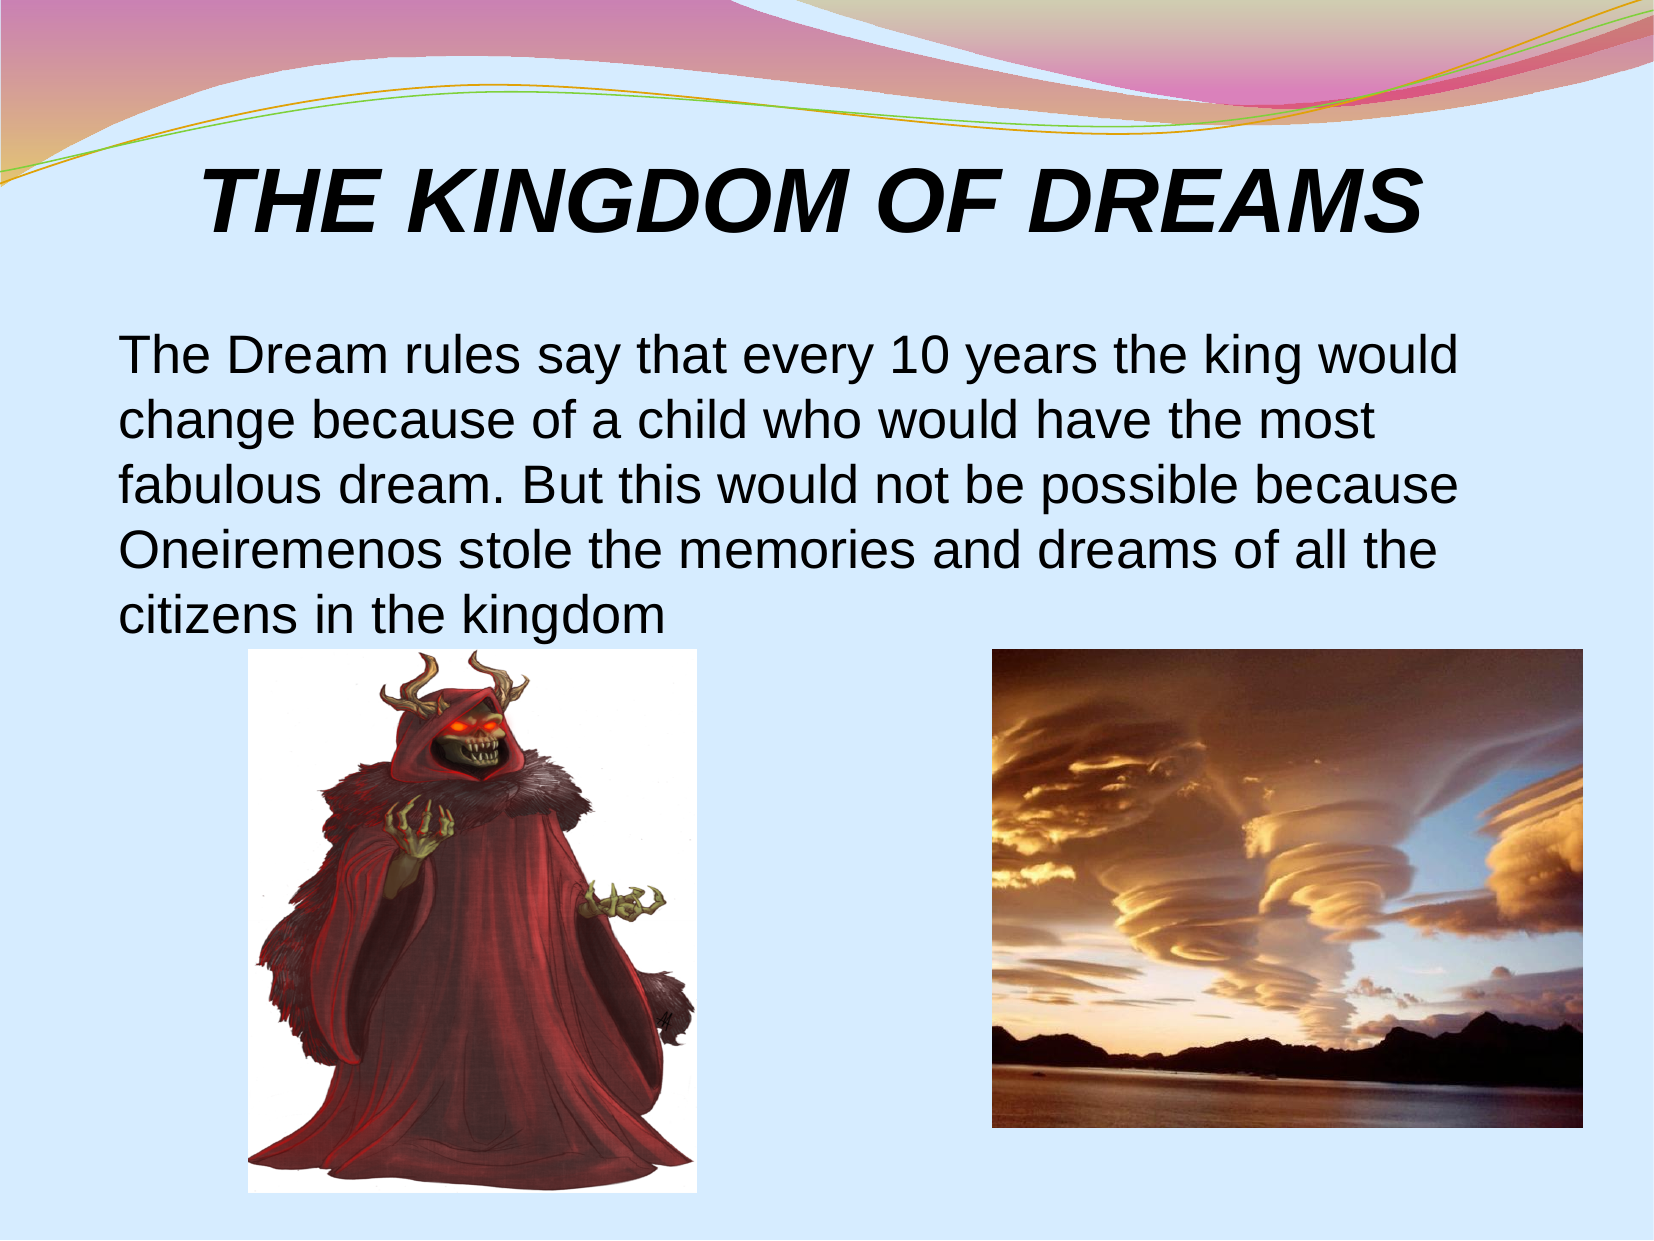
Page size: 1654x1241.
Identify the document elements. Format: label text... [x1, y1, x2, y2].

text_box THE KINGDOM OF DREAMS [118, 112, 1506, 281]
picture [248, 649, 697, 1193]
text_box The Dream rules say that every 10 years the king would change because of a child who would have the most fabulous dream. But this would not be possible because Oneiremenos stole the memories and dreams of all the citizens in the kingdom [118, 319, 1571, 945]
picture [992, 649, 1583, 1128]
